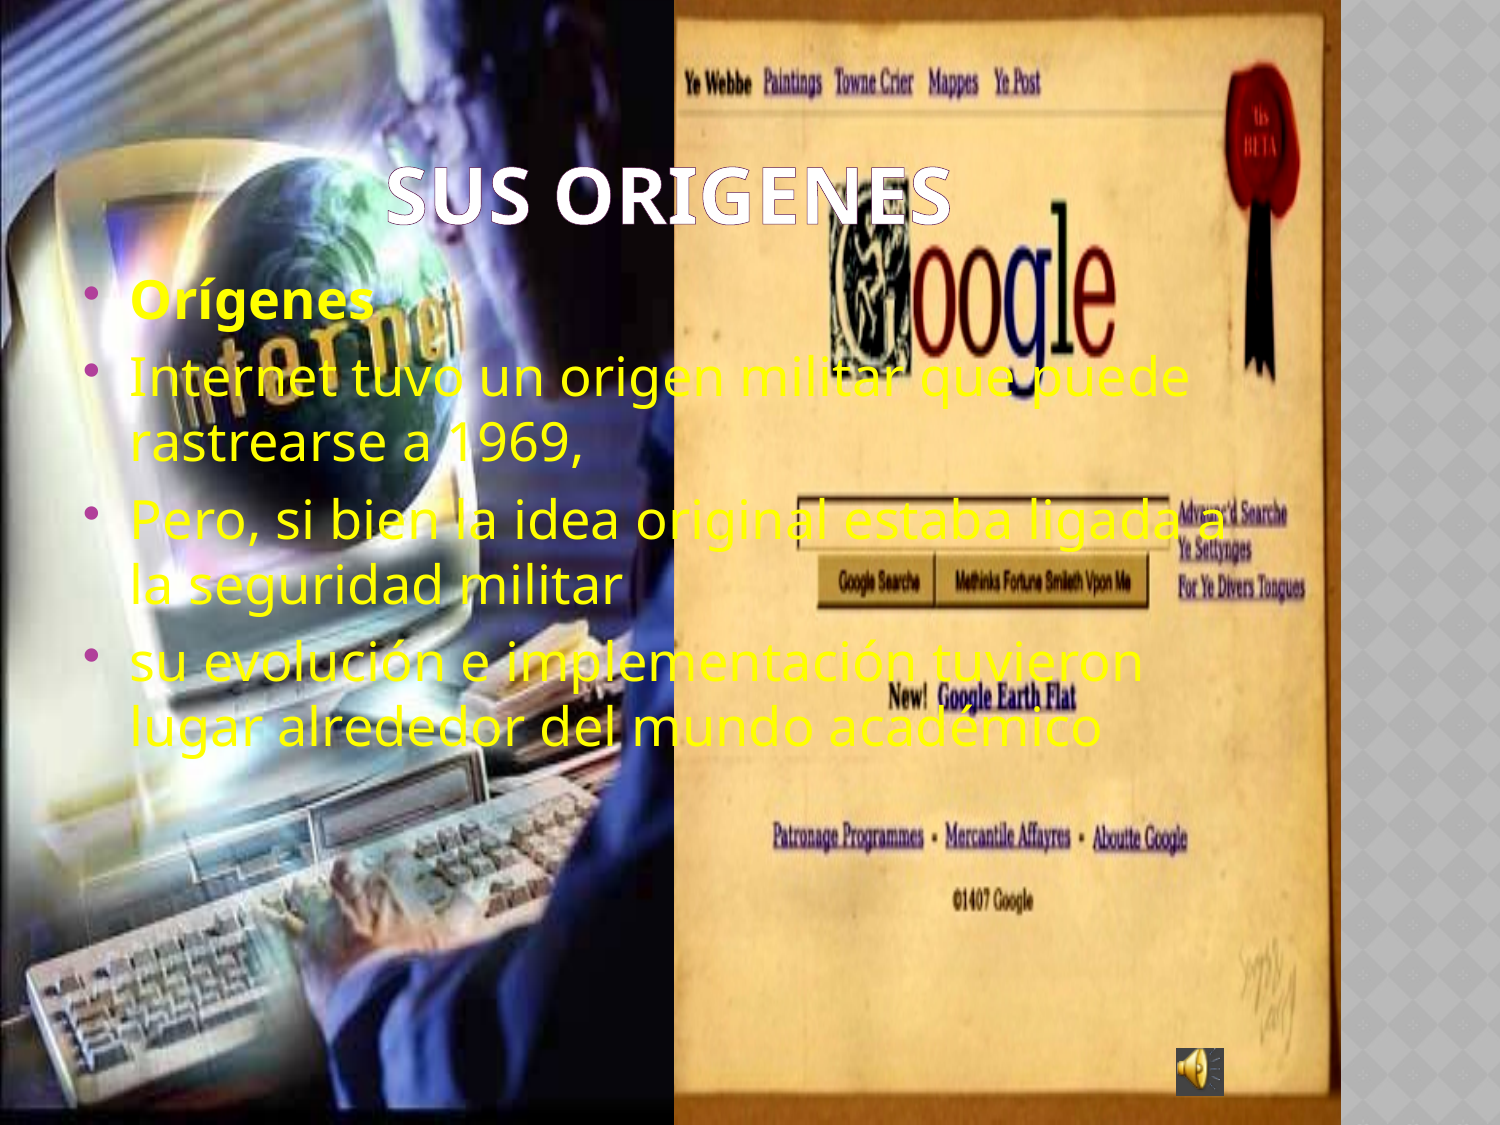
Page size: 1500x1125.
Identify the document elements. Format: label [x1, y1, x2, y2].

picture [0, 0, 1341, 1125]
